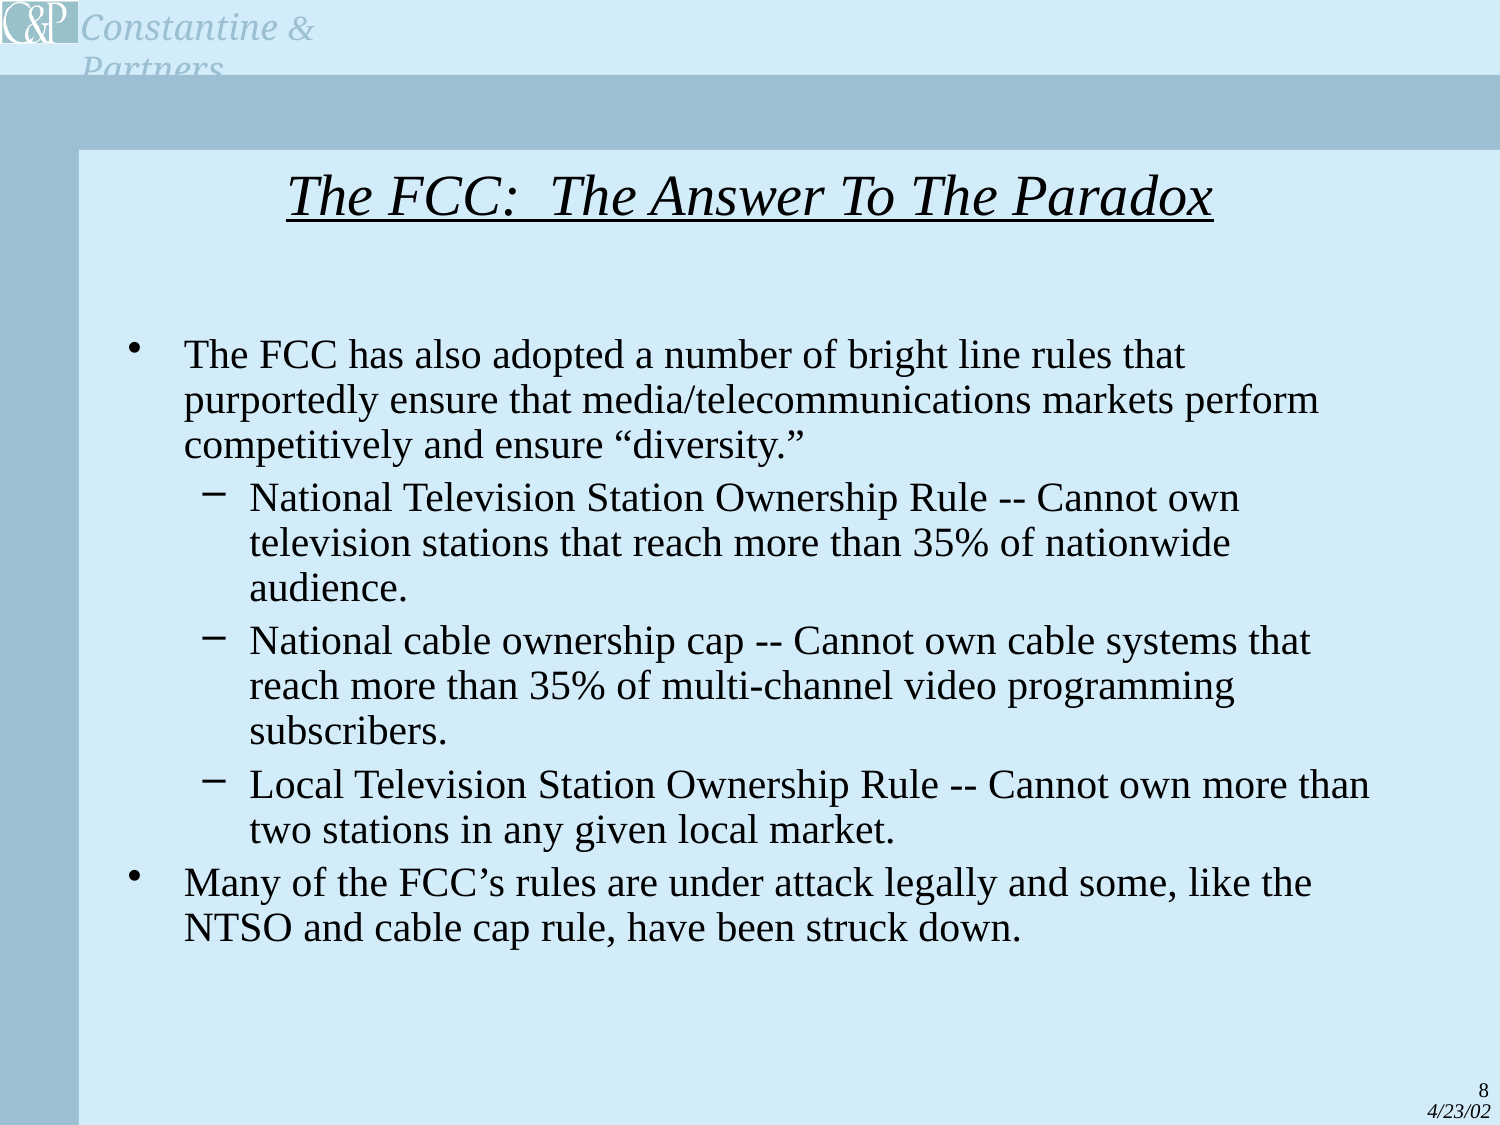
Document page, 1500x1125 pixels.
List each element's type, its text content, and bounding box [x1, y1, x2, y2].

title The FCC: The Answer To The Paradox [112, 149, 1388, 225]
list The FCC has also adopted a number of bright line rules that purportedly ensure that media/telecommunications markets perform competitively and ensure “diversity.” National Television Station Ownership Rule -- Cannot own television stations that reach more than 35% of nationwide audience. National cable ownership cap -- Cannot own cable systems that reach more than 35% of multi-channel video programming subscribers. Local Television Station Ownership Rule -- Cannot own more than two stations in any given local market. Many of the FCC’s rules are under attack legally and some, like the NTSO and cable cap rule, have been struck down. [112, 324, 1388, 1000]
